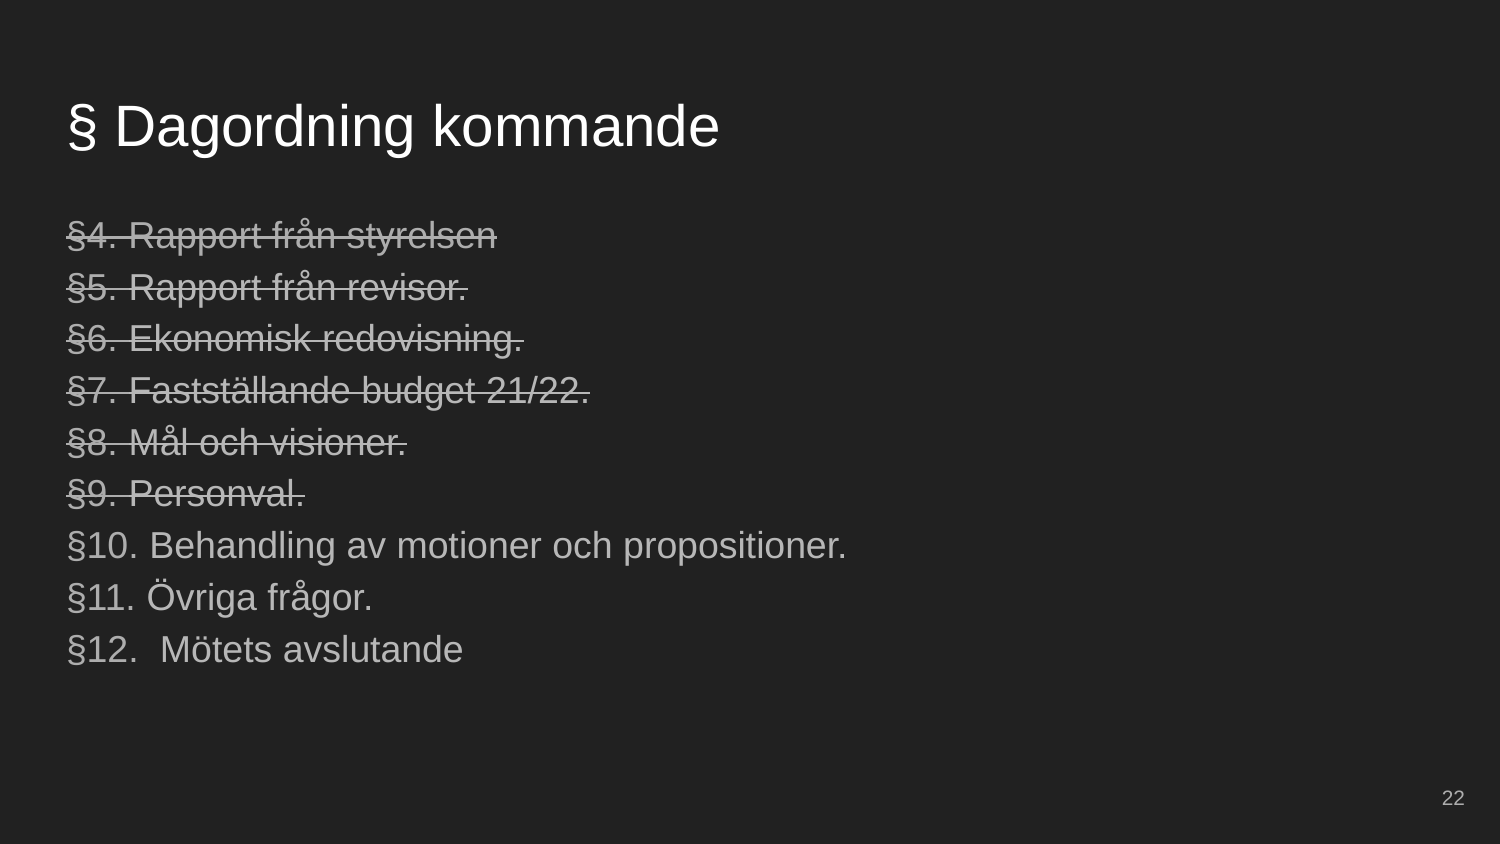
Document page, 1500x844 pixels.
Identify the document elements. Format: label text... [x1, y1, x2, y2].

list §4. Rapport från styrelsen §5. Rapport från revisor. §6. Ekonomisk redovisning. §7. Fastställande budget 21/22. §8. Mål och visioner. §9. Personval. §10. Behandling av motioner och propositioner. §11. Övriga frågor. §12. Mötets avslutande [51, 189, 1449, 750]
title § Dagordning kommande [51, 72, 1449, 167]
slide_number ‹#› [1389, 764, 1480, 830]
